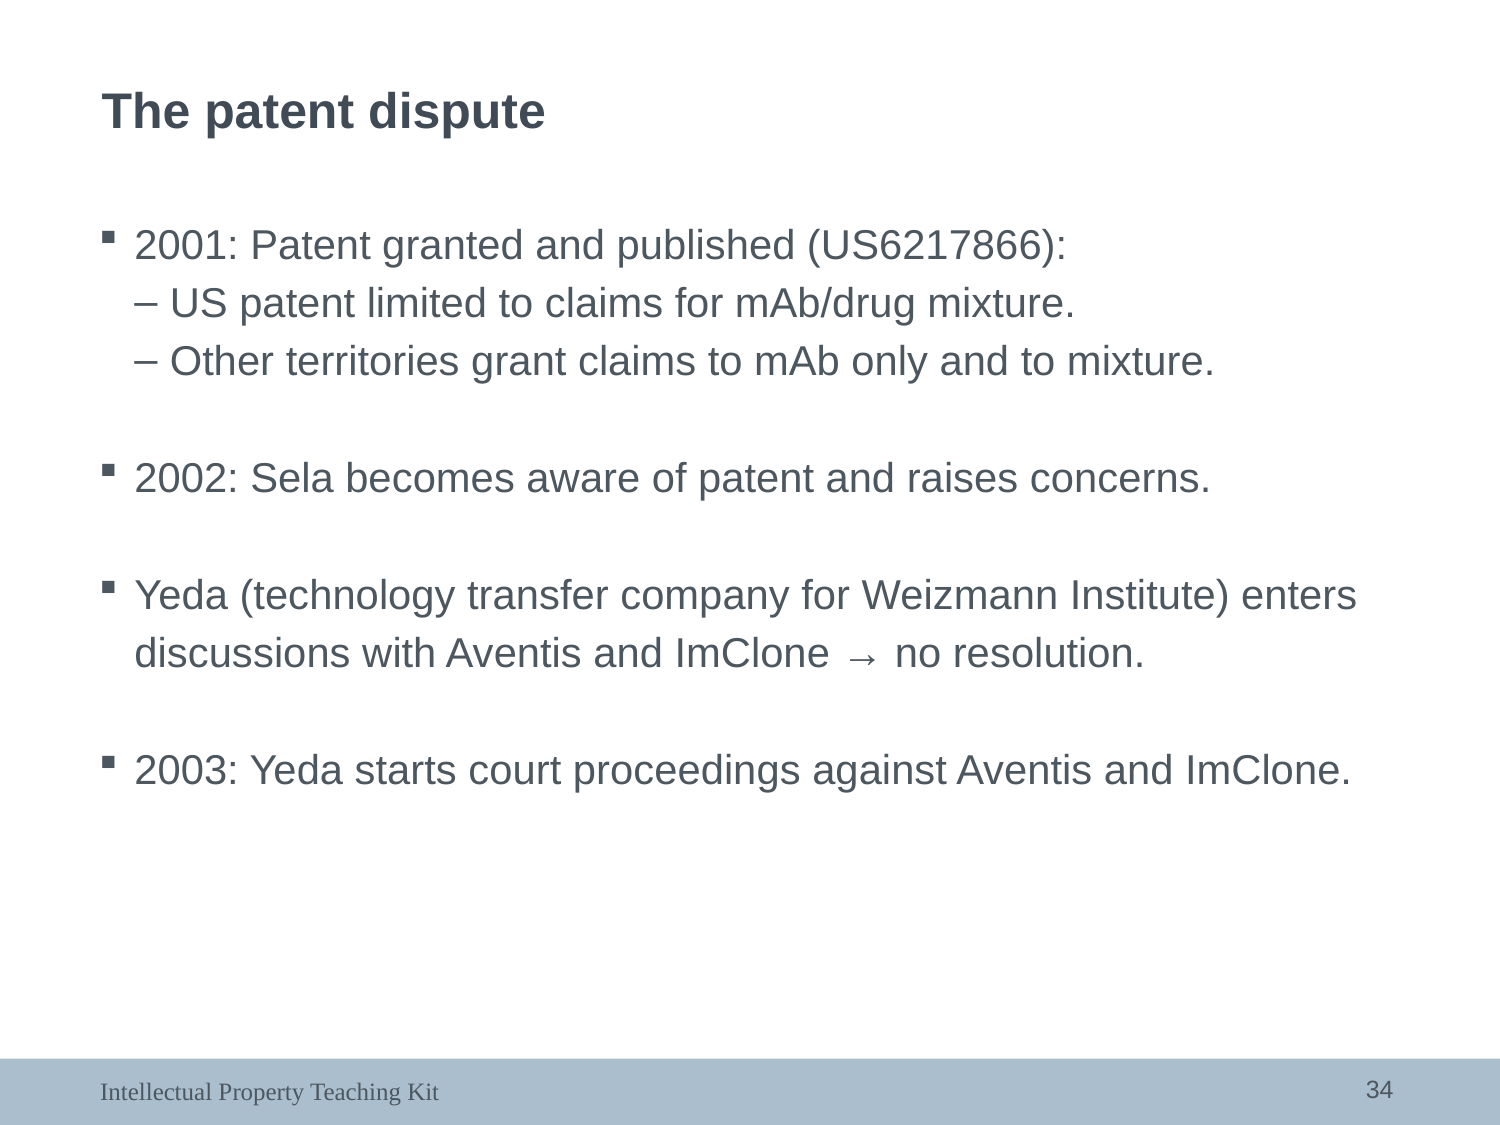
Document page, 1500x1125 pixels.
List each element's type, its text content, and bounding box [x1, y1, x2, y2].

footer Intellectual Property Teaching Kit [100, 1074, 988, 1125]
text_box 2001: Patent granted and published (US6217866): US patent limited to claims for mAb/drug mixture. Other territories grant claims to mAb only and to mixture. 2002: Sela becomes aware of patent and raises concerns. Yeda (technology transfer company for Weizmann Institute) enters discussions with Aventis and ImClone → no resolution. 2003: Yeda starts court proceedings against Aventis and ImClone. [84, 201, 1378, 769]
title The patent dispute [86, 70, 1387, 226]
text_box 34 [1269, 1070, 1394, 1106]
